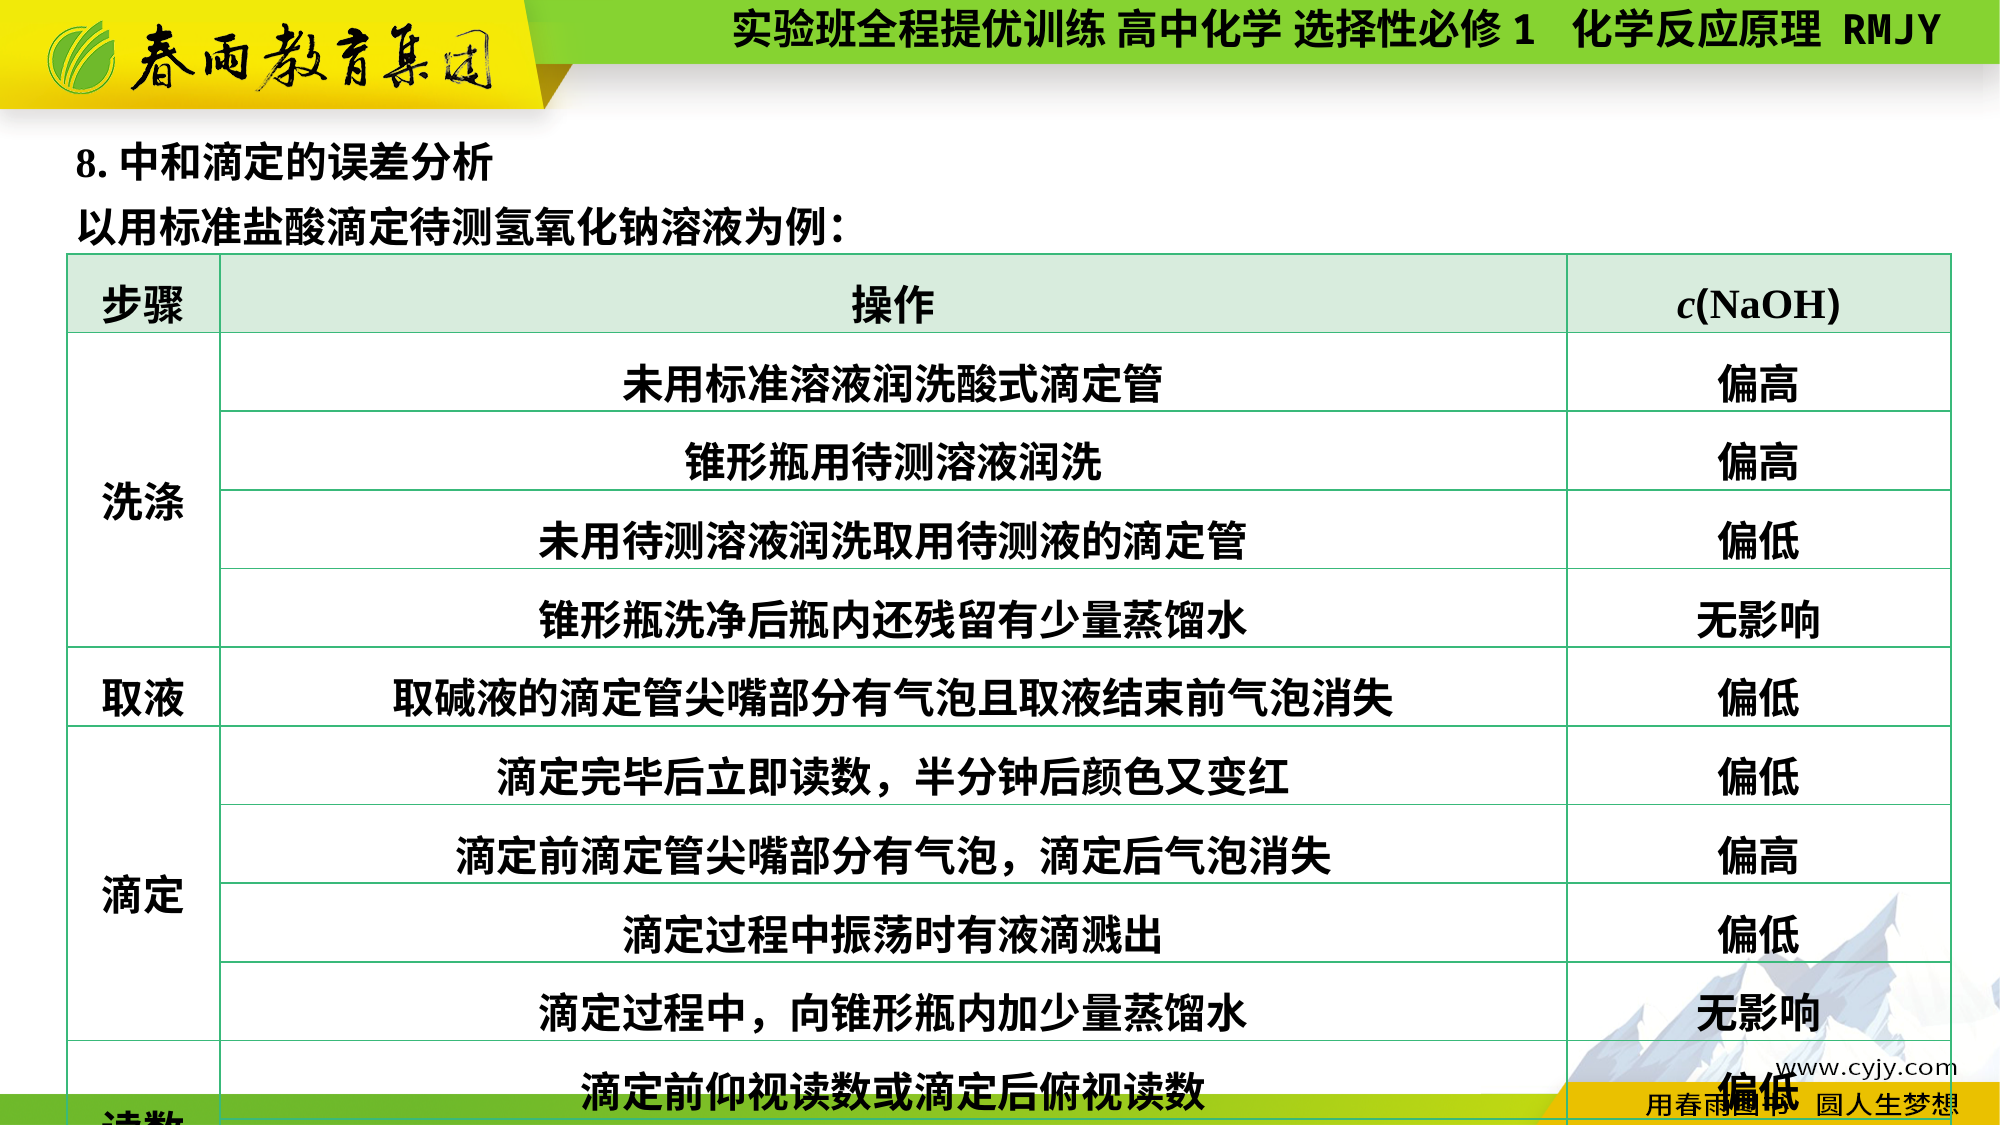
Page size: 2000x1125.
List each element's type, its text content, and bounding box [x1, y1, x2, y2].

table_cell 取液 [68, 648, 219, 725]
table_cell 无影响 [1568, 963, 1950, 1040]
table_header c(NaOH) [1568, 255, 1950, 332]
table_header 操作 [221, 255, 1566, 332]
table_cell 无影响 [1568, 569, 1950, 646]
table_cell 滴定前仰视读数或滴定后俯视读数 [221, 1041, 1566, 1118]
table_cell 读数 [68, 1041, 219, 1125]
table_cell 偏低 [1568, 491, 1950, 568]
table_cell 偏高 [1568, 1120, 1950, 1125]
table_cell 偏高 [1568, 805, 1950, 882]
table_cell 未用待测溶液润洗取用待测液的滴定管 [221, 491, 1566, 568]
table_cell 偏低 [1568, 648, 1950, 725]
table_cell 滴定前俯视读数或滴定后仰视读数 [221, 1120, 1566, 1125]
table_cell 偏高 [1568, 333, 1950, 410]
list 8.中和滴定的误差分析 以用标准盐酸滴定待测氢氧化钠溶液为例： [60, 113, 1945, 253]
table_cell 锥形瓶洗净后瓶内还残留有少量蒸馏水 [221, 569, 1566, 646]
picture [0, 0, 2000, 1125]
table_cell 锥形瓶用待测溶液润洗 [221, 412, 1566, 489]
table_cell 滴定过程中振荡时有液滴溅出 [221, 884, 1566, 961]
table_cell 取碱液的滴定管尖嘴部分有气泡且取液结束前气泡消失 [221, 648, 1566, 725]
table_cell 偏高 [1568, 412, 1950, 489]
table_cell 滴定前滴定管尖嘴部分有气泡，滴定后气泡消失 [221, 805, 1566, 882]
table_header 步骤 [68, 255, 219, 332]
table_cell 滴定完毕后立即读数，半分钟后颜色又变红 [221, 727, 1566, 804]
table_cell 滴定 [68, 727, 219, 1040]
table_cell 未用标准溶液润洗酸式滴定管 [221, 333, 1566, 410]
table_cell 偏低 [1568, 884, 1950, 961]
table_cell 偏低 [1568, 1041, 1950, 1118]
table_cell 滴定过程中，向锥形瓶内加少量蒸馏水 [221, 963, 1566, 1040]
table_cell 洗涤 [68, 333, 219, 646]
table_cell 偏低 [1568, 727, 1950, 804]
